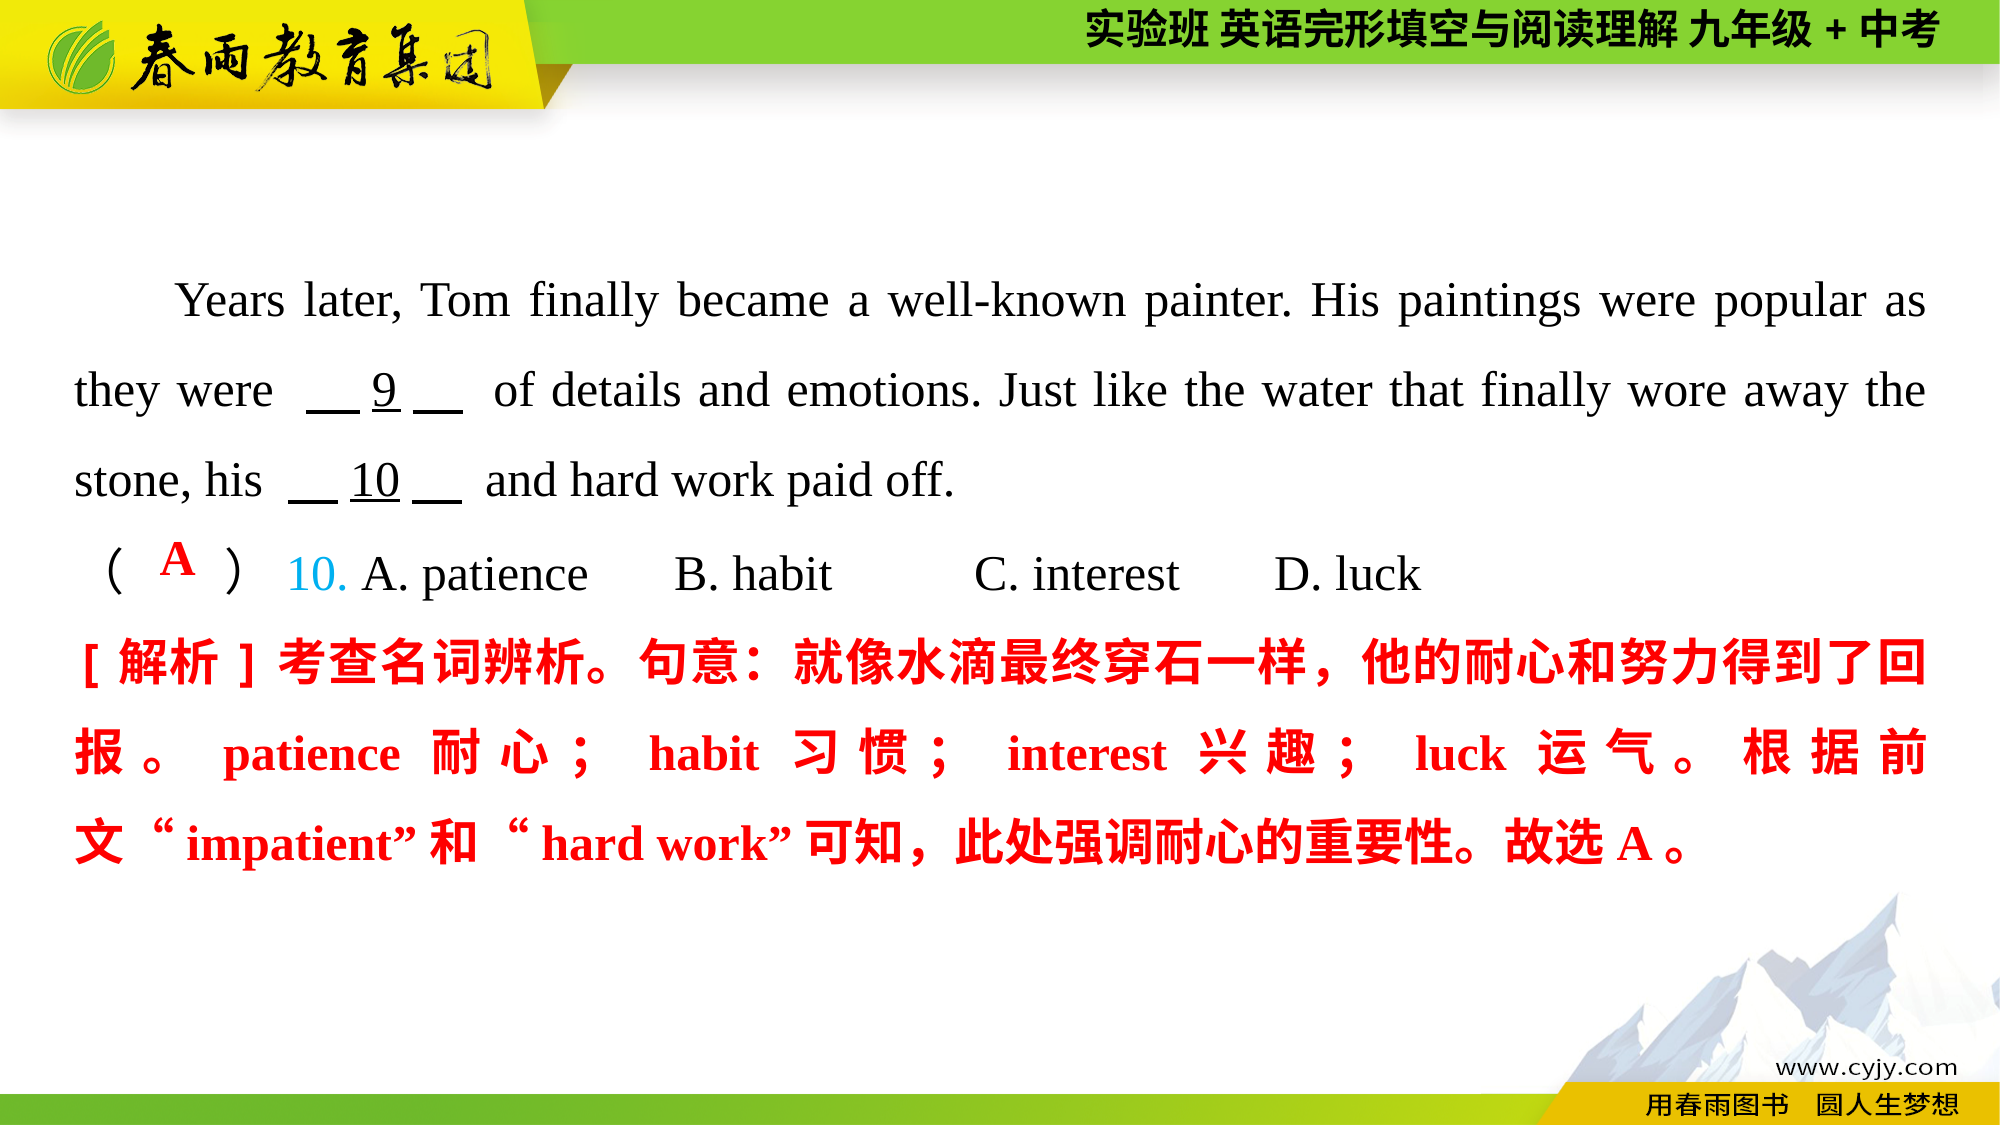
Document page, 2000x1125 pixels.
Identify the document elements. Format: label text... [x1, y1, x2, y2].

text_box A [144, 517, 211, 593]
text_box [解析]考查名词辨析。句意：就像水滴最终穿石一样，他的耐心和努力得到了回报。patience耐心；habit习惯；interest兴趣；luck运气。根据前文“impatient”和“hard work”可知，此处强调耐心的重要性。故选A。 [59, 609, 1944, 879]
picture [0, 0, 2000, 1125]
list Years later, Tom finally became a well-known painter. His paintings were popular as they were 9 of details and emotions. Just like the water that finally wore away the stone, his 10 and hard work paid off. [59, 228, 1944, 517]
text_box （ ）10. A. patience B. habit C. interest D. luck [59, 517, 1944, 609]
